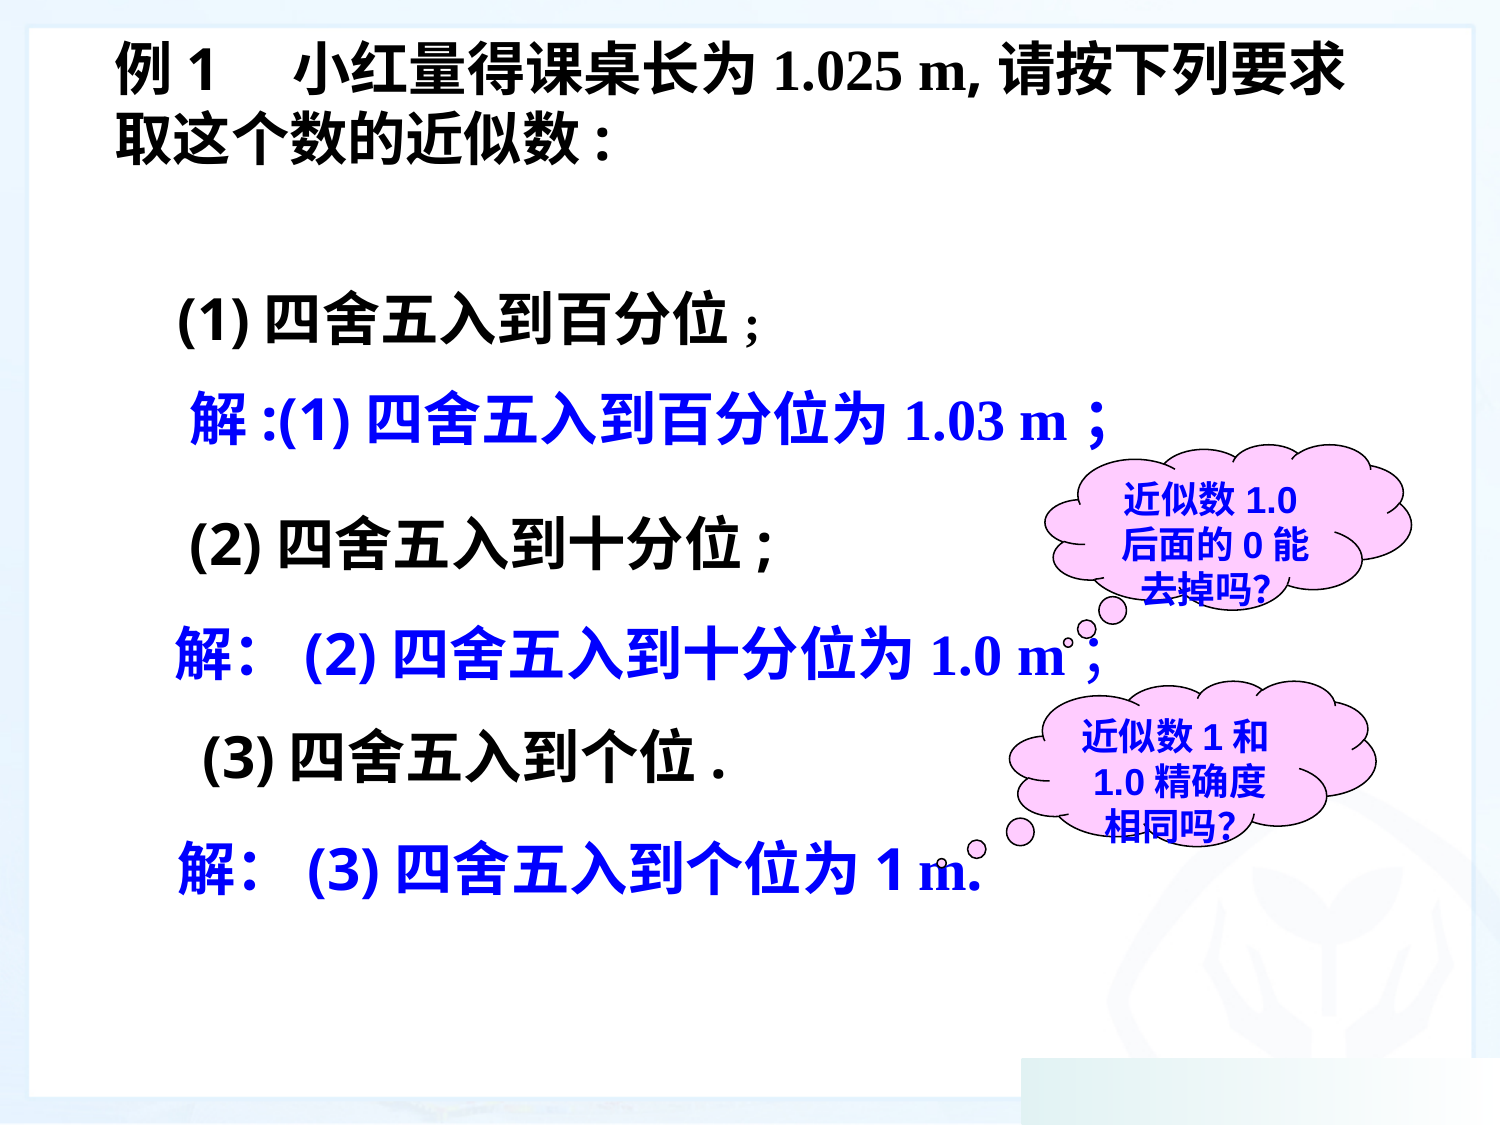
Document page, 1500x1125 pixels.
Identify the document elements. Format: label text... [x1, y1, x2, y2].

text_box (1)四舍五入到百分位; [162, 275, 759, 360]
text_box 例1 小红量得课桌长为1.025 m,请按下列要求取这个数的近似数: [99, 24, 1388, 180]
text_box 近似数1和1.0精确度相同吗？ [1006, 818, 1035, 846]
text_box 近似数1和1.0精确度相同吗？ [1009, 681, 1377, 847]
text_box 解：(3)四舍五入到个位为1 m. [162, 825, 999, 910]
text_box (2)四舍五入到十分位; [174, 500, 863, 585]
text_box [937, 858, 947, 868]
picture [0, 0, 1500, 1125]
text_box [1021, 1058, 1500, 1125]
text_box 近似数1.0后面的0能去掉吗？ [1044, 444, 1412, 611]
text_box 近似数1.0后面的0能去掉吗？ [1077, 619, 1096, 639]
text_box 解:(1)四舍五入到百分位为1.03 m； [174, 375, 1247, 460]
text_box 解：(2)四舍五入到十分位为1.0 m； [159, 609, 1223, 695]
text_box 近似数1.0后面的0能去掉吗？ [1098, 596, 1127, 625]
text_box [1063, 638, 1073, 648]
text_box 近似数1和1.0精确度相同吗？ [967, 840, 986, 859]
text_box (3)四舍五入到个位. [187, 712, 875, 798]
